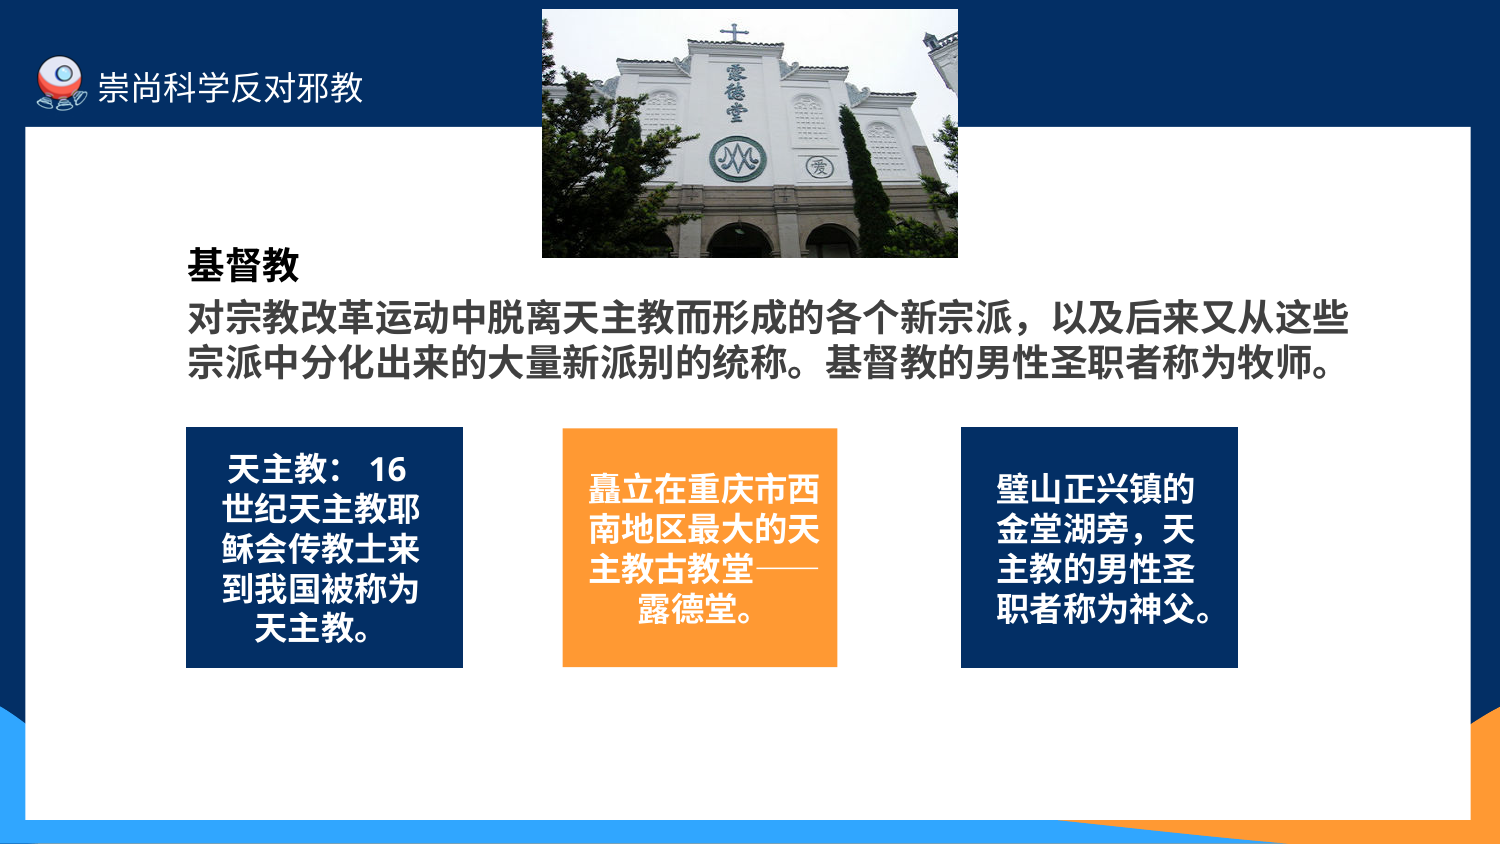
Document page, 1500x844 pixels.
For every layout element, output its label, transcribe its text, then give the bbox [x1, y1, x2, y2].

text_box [962, 428, 1238, 668]
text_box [562, 428, 838, 668]
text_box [187, 428, 463, 668]
text_box 基督教 [173, 234, 363, 286]
picture [542, 9, 958, 258]
picture [8, 42, 117, 119]
text_box 对宗教改革运动中脱离天主教而形成的各个新宗派，以及后来又从这些宗派中分化出来的大量新派别的统称。基督教的男性圣职者称为牧师。 [173, 286, 1388, 391]
